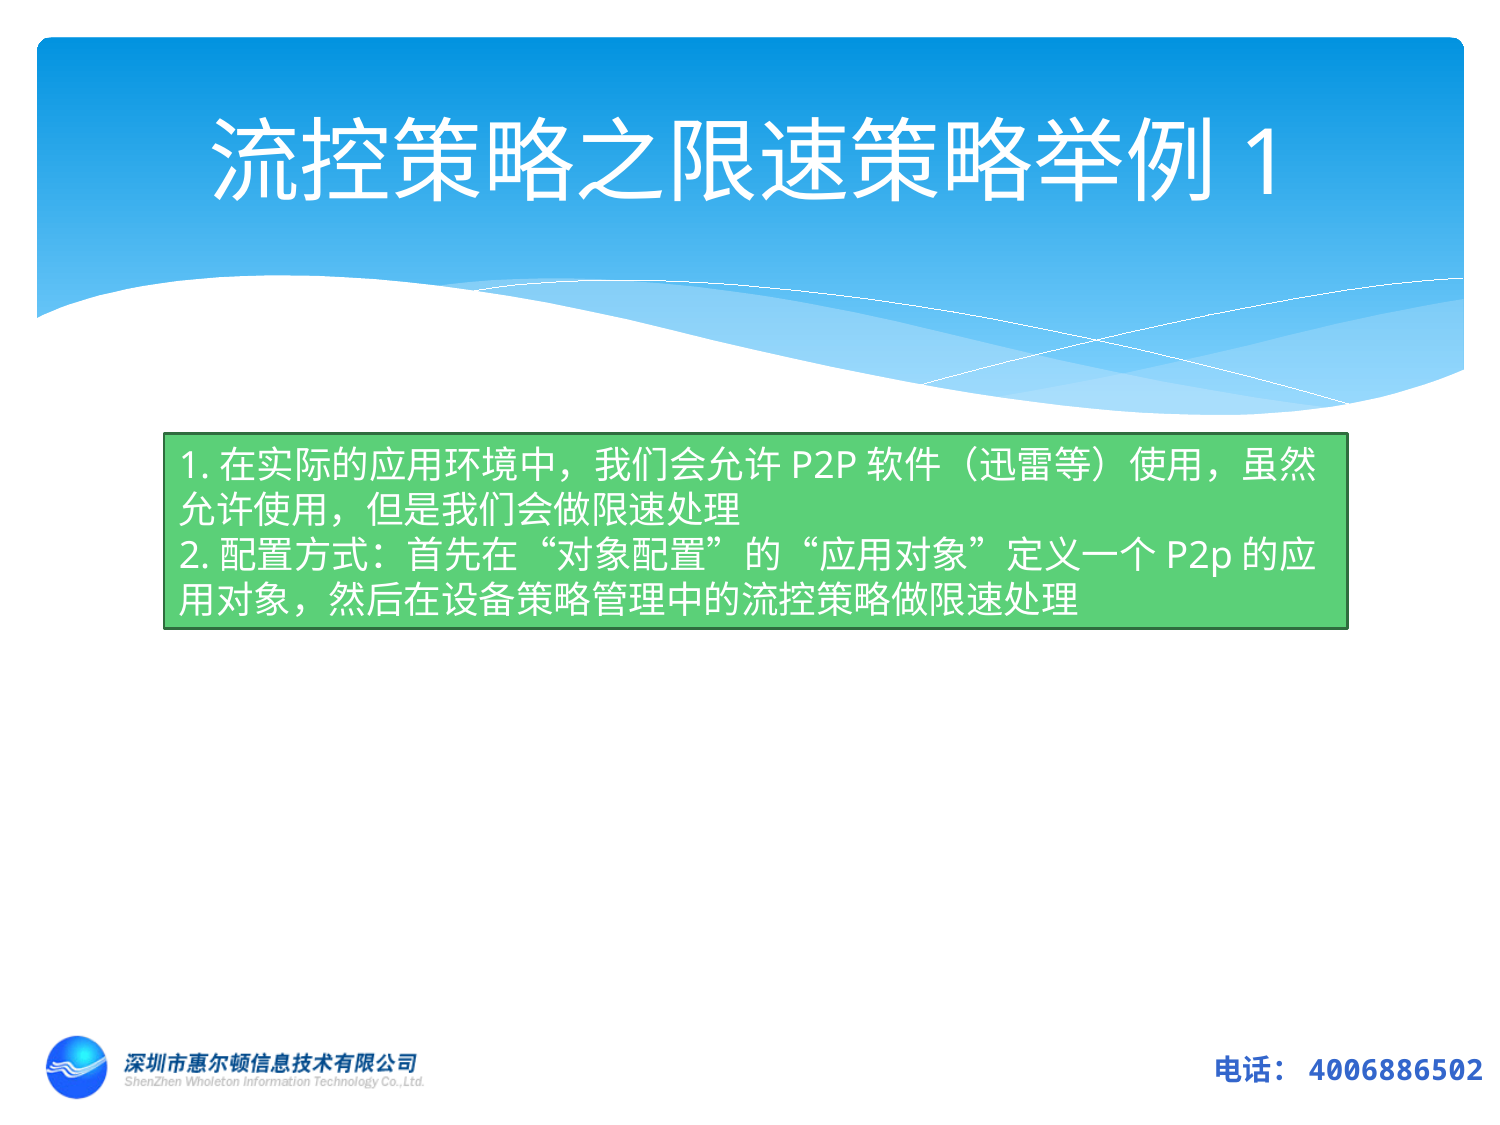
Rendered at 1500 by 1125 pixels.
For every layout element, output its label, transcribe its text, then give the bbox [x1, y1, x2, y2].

picture [24, 1024, 438, 1110]
title 流控策略之限速策略举例1 [74, 55, 1426, 262]
text_box 1.在实际的应用环境中，我们会允许P2P软件（迅雷等）使用，虽然允许使用，但是我们会做限速处理 2.配置方式：首先在“对象配置”的“应用对象”定义一个P2p的应用对象，然后在设备策略管理中的流控策略做限速处理 [163, 432, 1349, 630]
